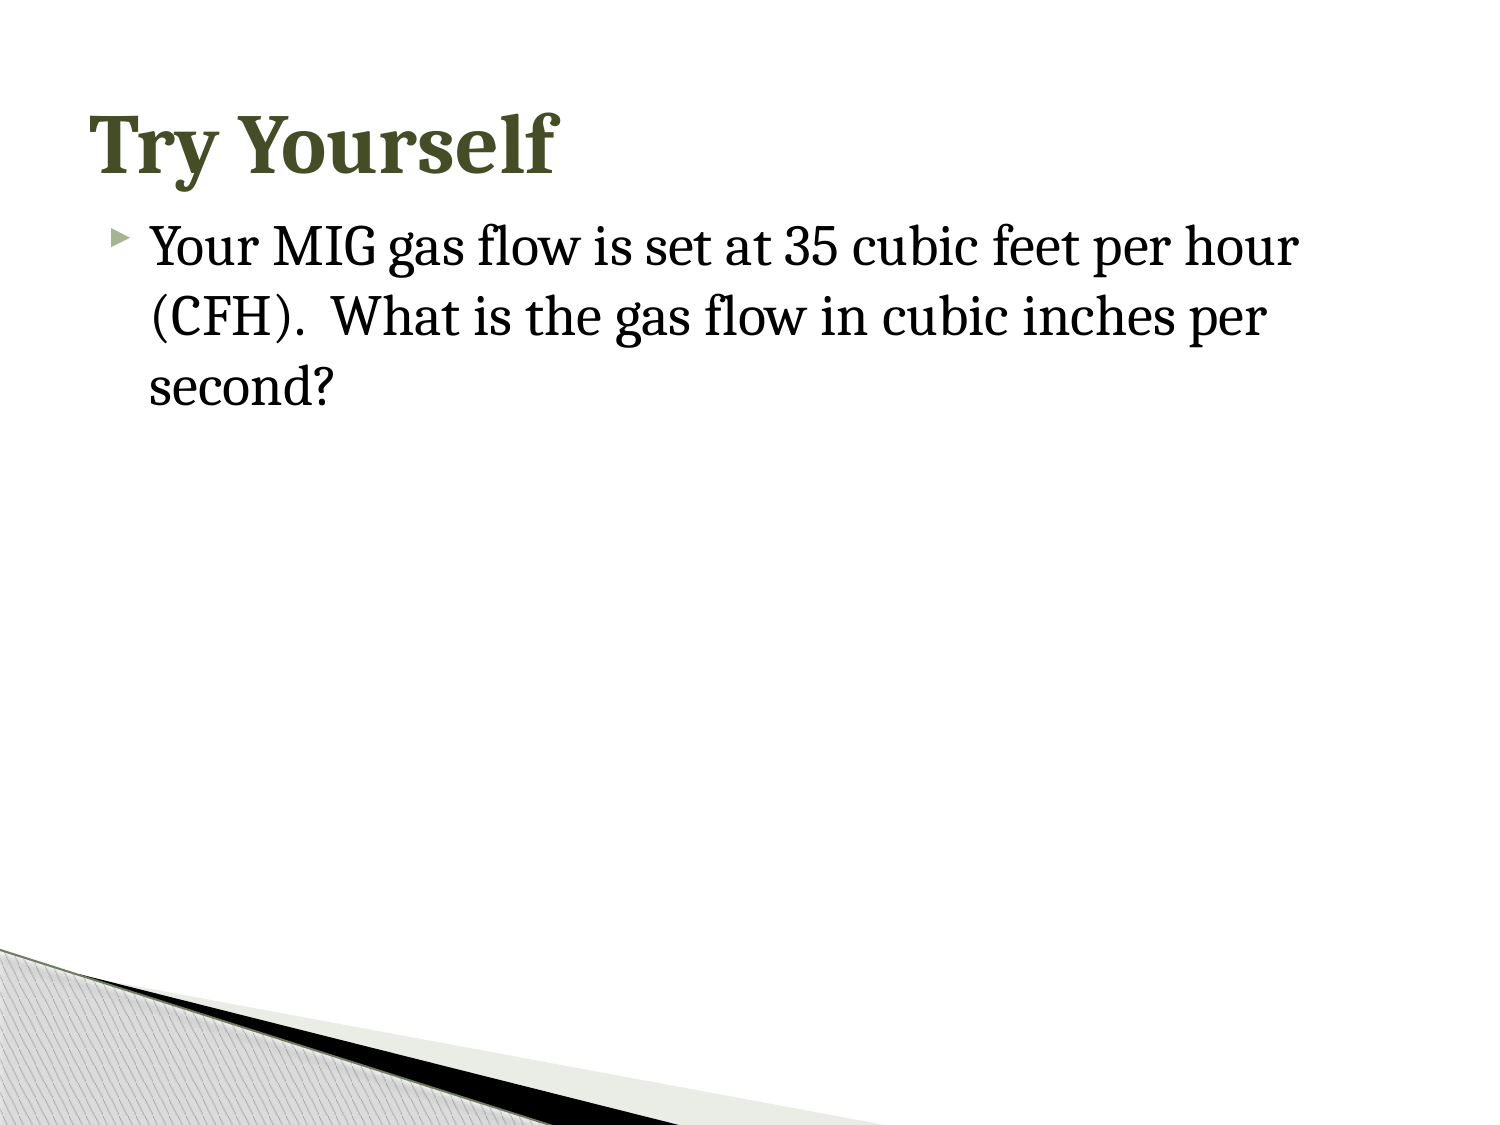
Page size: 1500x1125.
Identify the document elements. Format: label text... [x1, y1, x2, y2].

title Try Yourself [75, 45, 1425, 233]
list Your MIG gas flow is set at 35 cubic feet per hour (CFH). What is the gas flow in cubic inches per second? [75, 200, 1475, 986]
